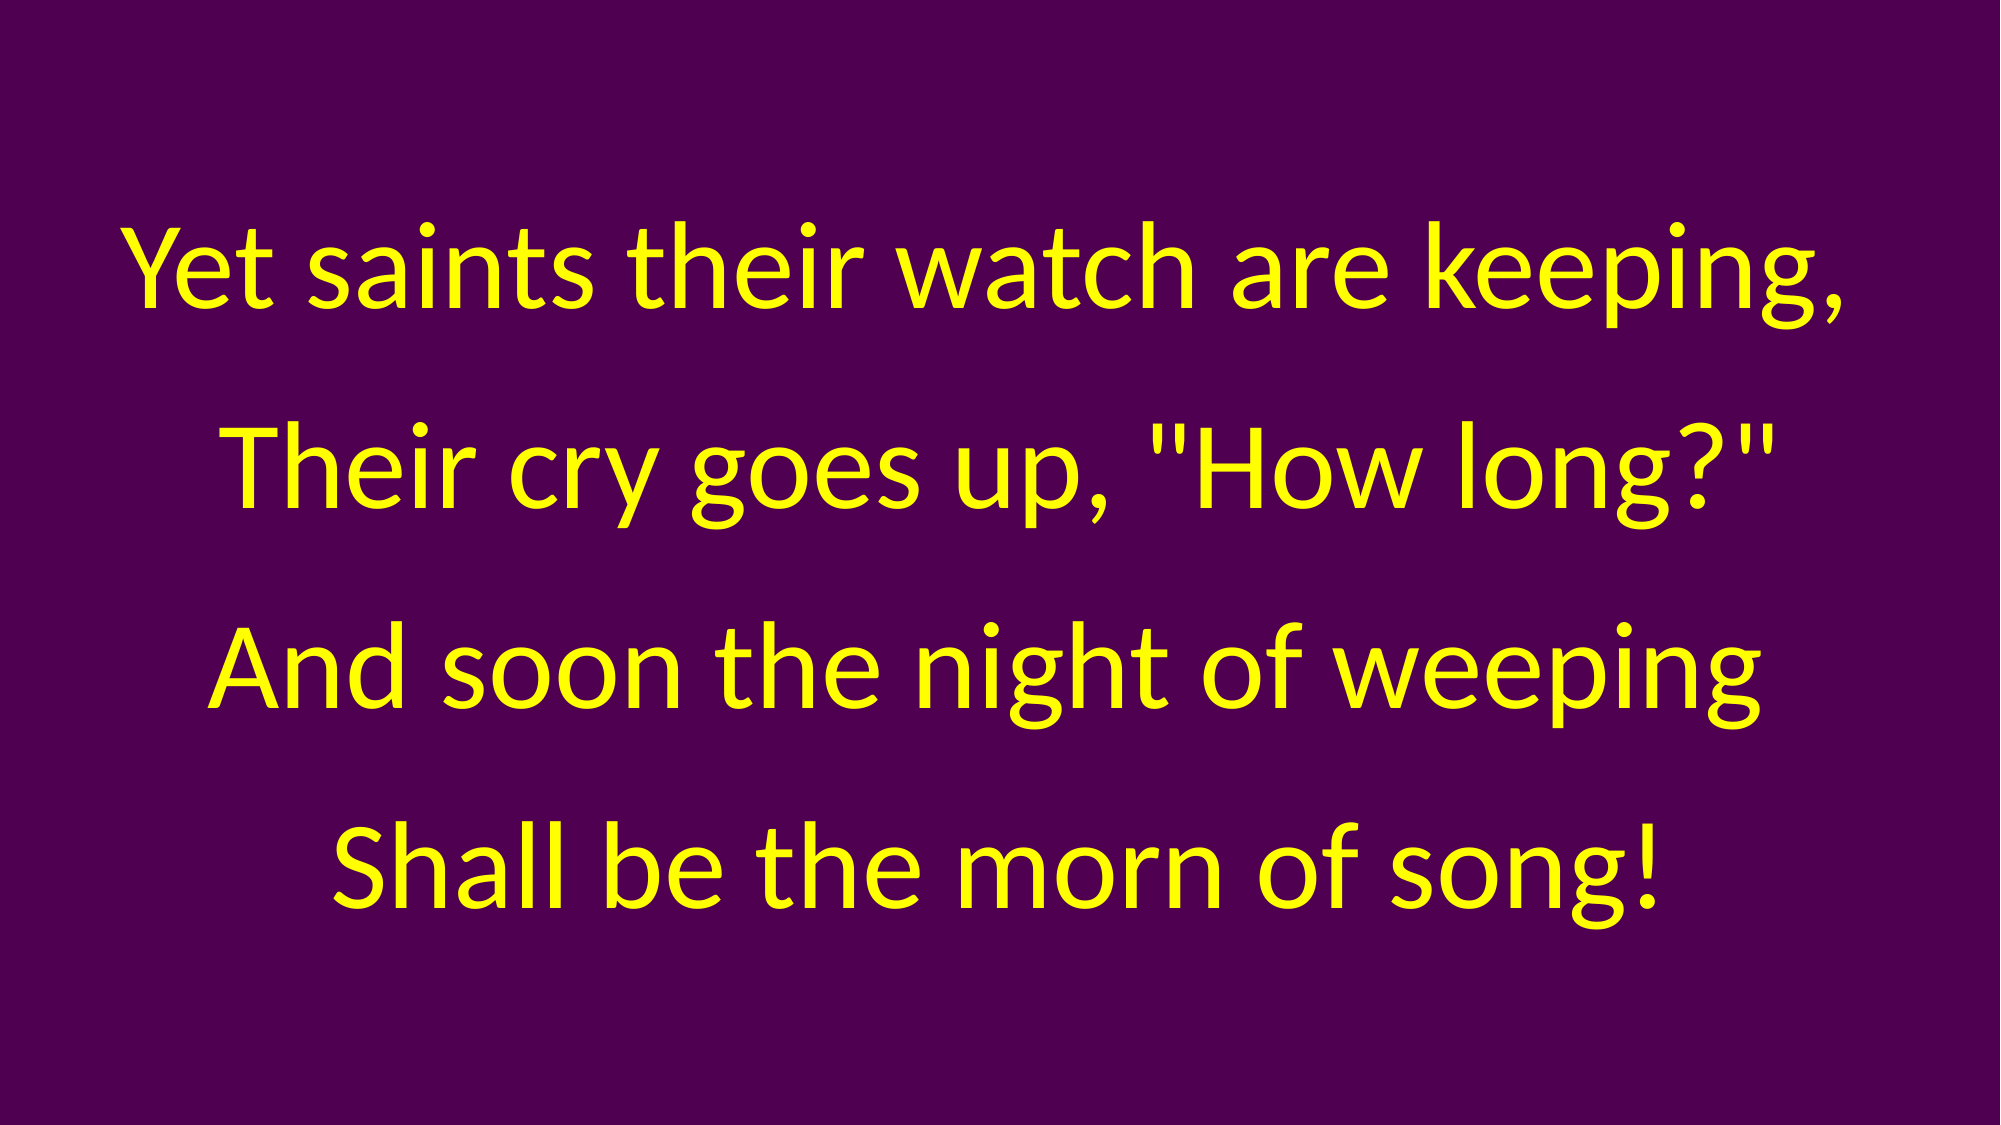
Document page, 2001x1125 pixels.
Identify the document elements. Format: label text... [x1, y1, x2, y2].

text_box Yet saints their watch are keeping, Their cry goes up, "How long?" And soon the night of weeping Shall be the morn of song! [0, 175, 2000, 941]
